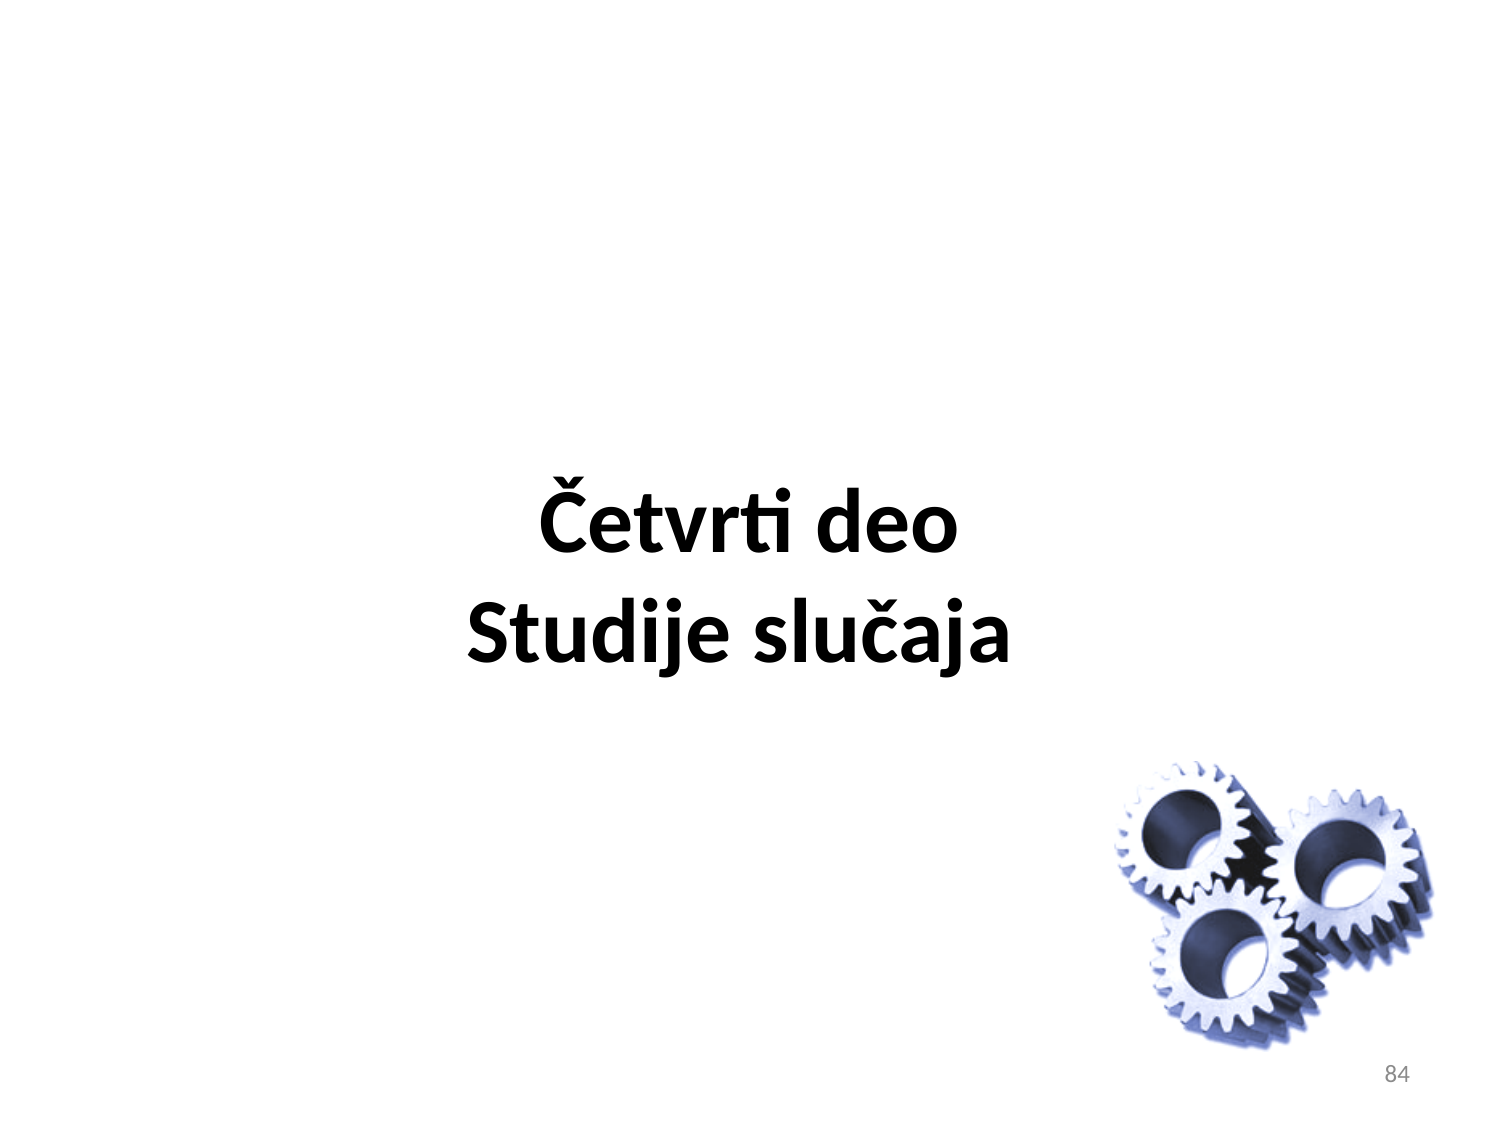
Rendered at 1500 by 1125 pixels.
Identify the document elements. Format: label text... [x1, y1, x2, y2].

slide_number 84 [1074, 1042, 1425, 1103]
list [1113, 761, 1436, 1052]
title Četvrti deo Studije slučaja [75, 453, 1425, 641]
